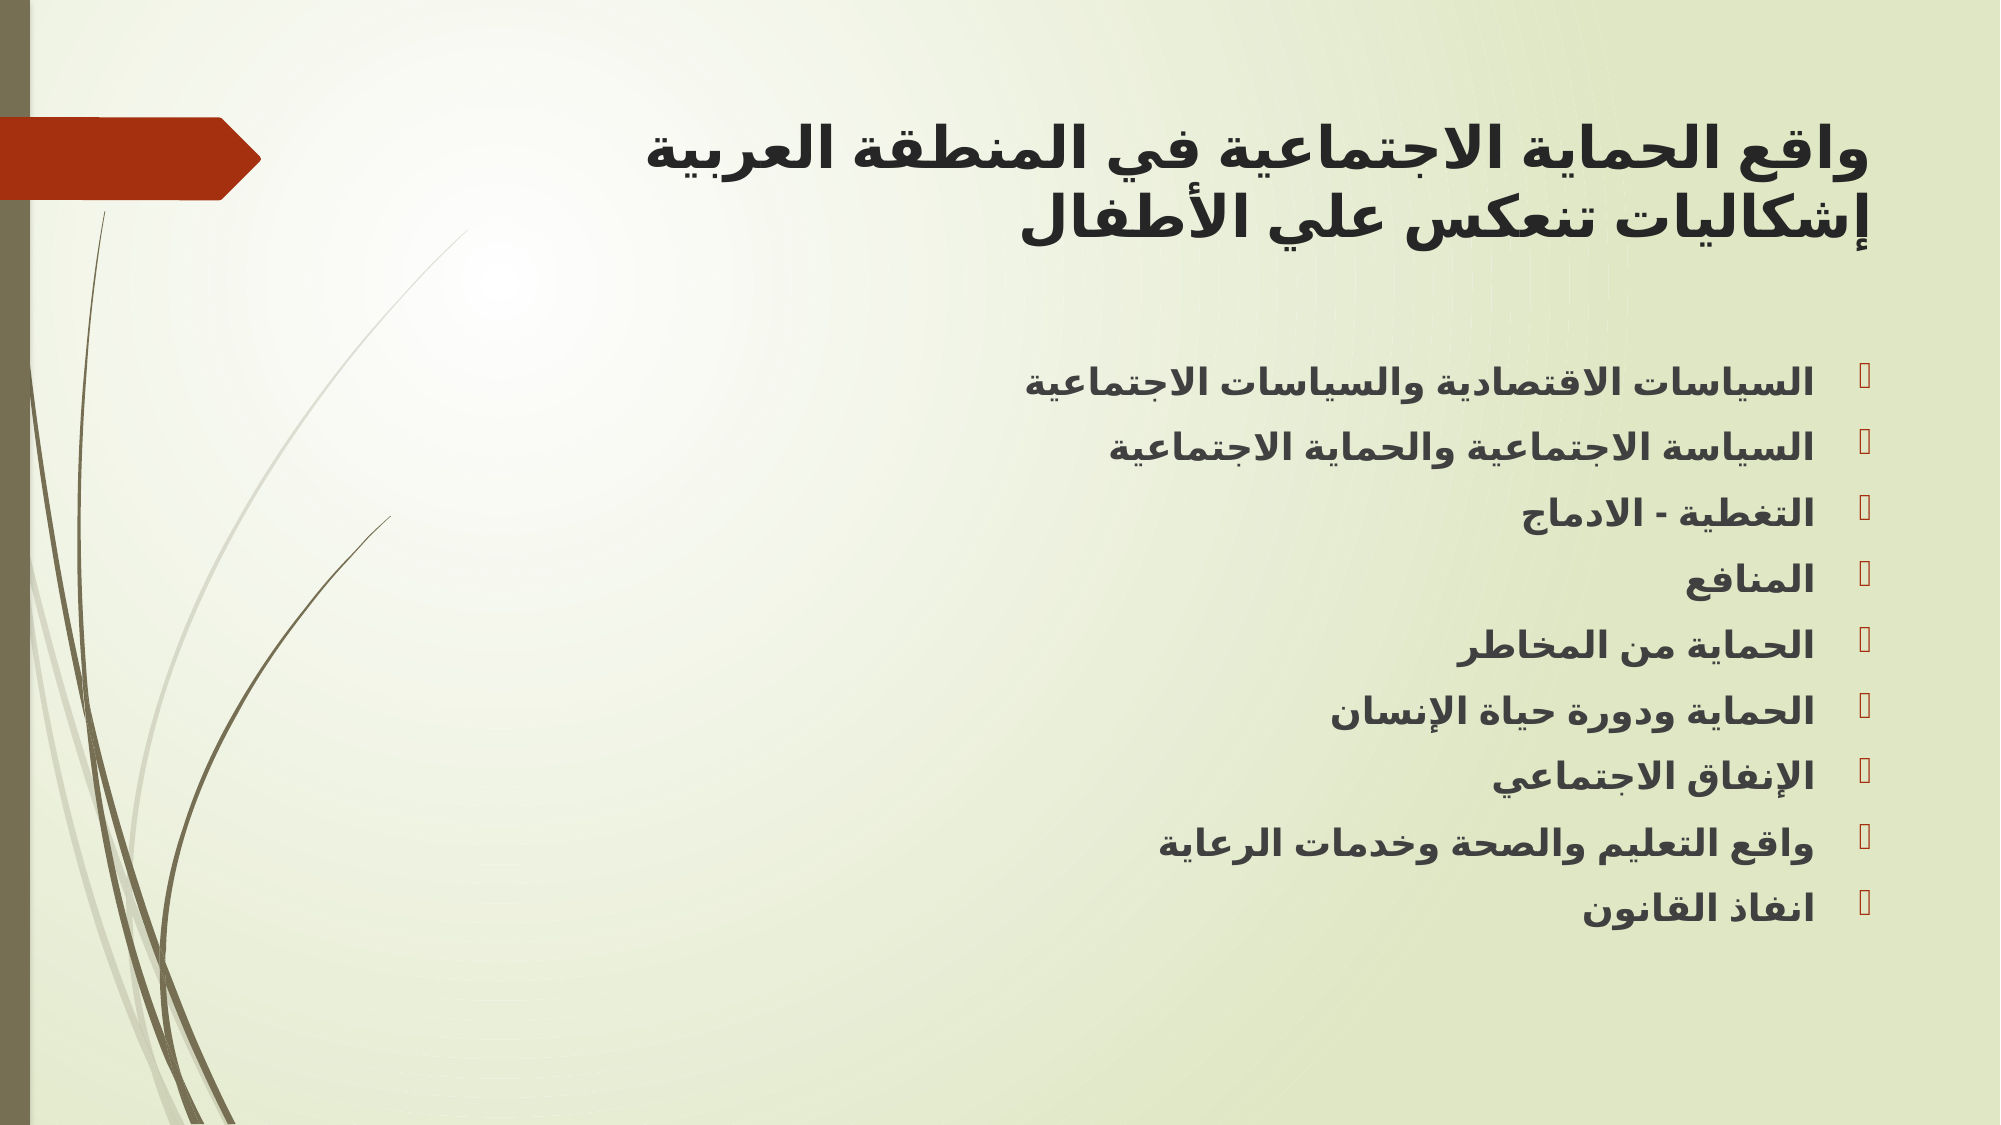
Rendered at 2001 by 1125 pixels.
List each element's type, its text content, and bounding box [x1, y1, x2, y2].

title واقع الحماية الاجتماعية في المنطقة العربية إشكاليات تنعكس علي الأطفال [425, 102, 1888, 313]
list السياسات الاقتصادية والسياسات الاجتماعية السياسة الاجتماعية والحماية الاجتماعية التغطية - الادماج المنافع الحماية من المخاطر الحماية ودورة حياة الإنسان الإنفاق الاجتماعي واقع التعليم والصحة وخدمات الرعاية انفاذ القانون [424, 350, 1888, 970]
